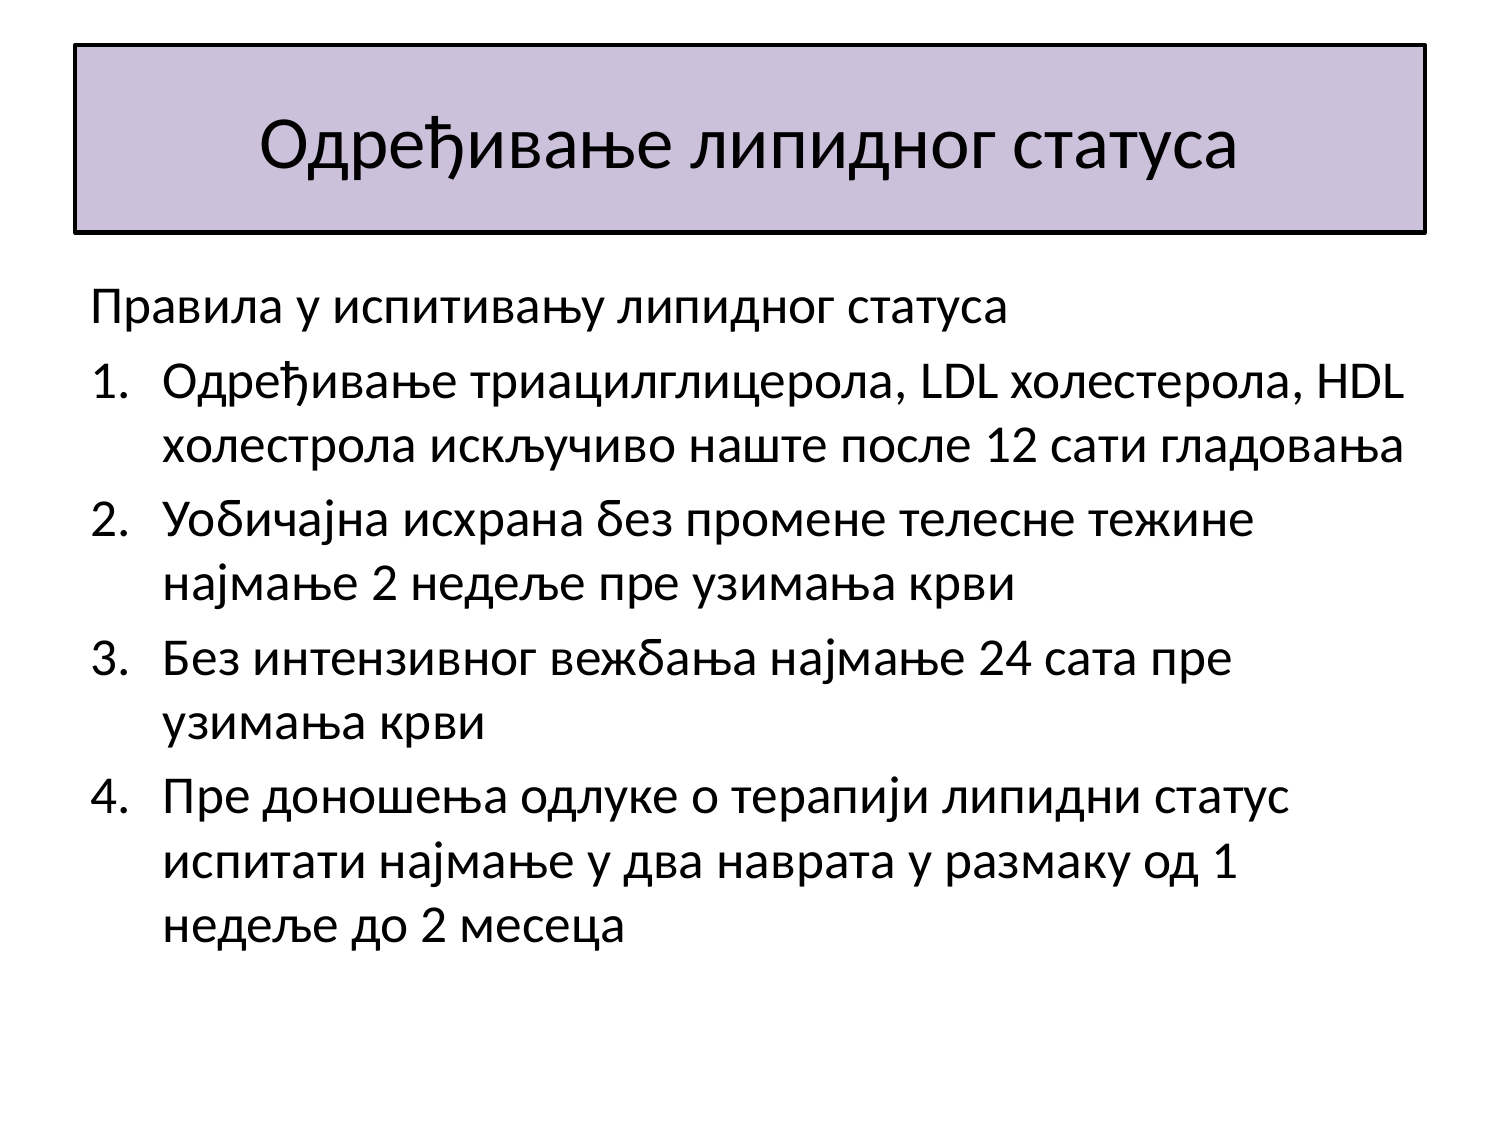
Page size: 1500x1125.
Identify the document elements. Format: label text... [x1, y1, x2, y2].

list Правила у испитивању липидног статуса Одређивање триацилглицерола, LDL холестерола, HDL холестрола искључиво наште после 12 сати гладовања Уобичајна исхрана без промене телесне тежине најмање 2 недеље пре узимања крви Без интензивног вежбања најмање 24 сата пре узимања крви Пре доношења одлуке о терапији липидни статус испитати најмање у два наврата у размаку од 1 недеље до 2 месеца [75, 262, 1425, 1005]
title Одређивање липидног статуса [73, 43, 1427, 235]
